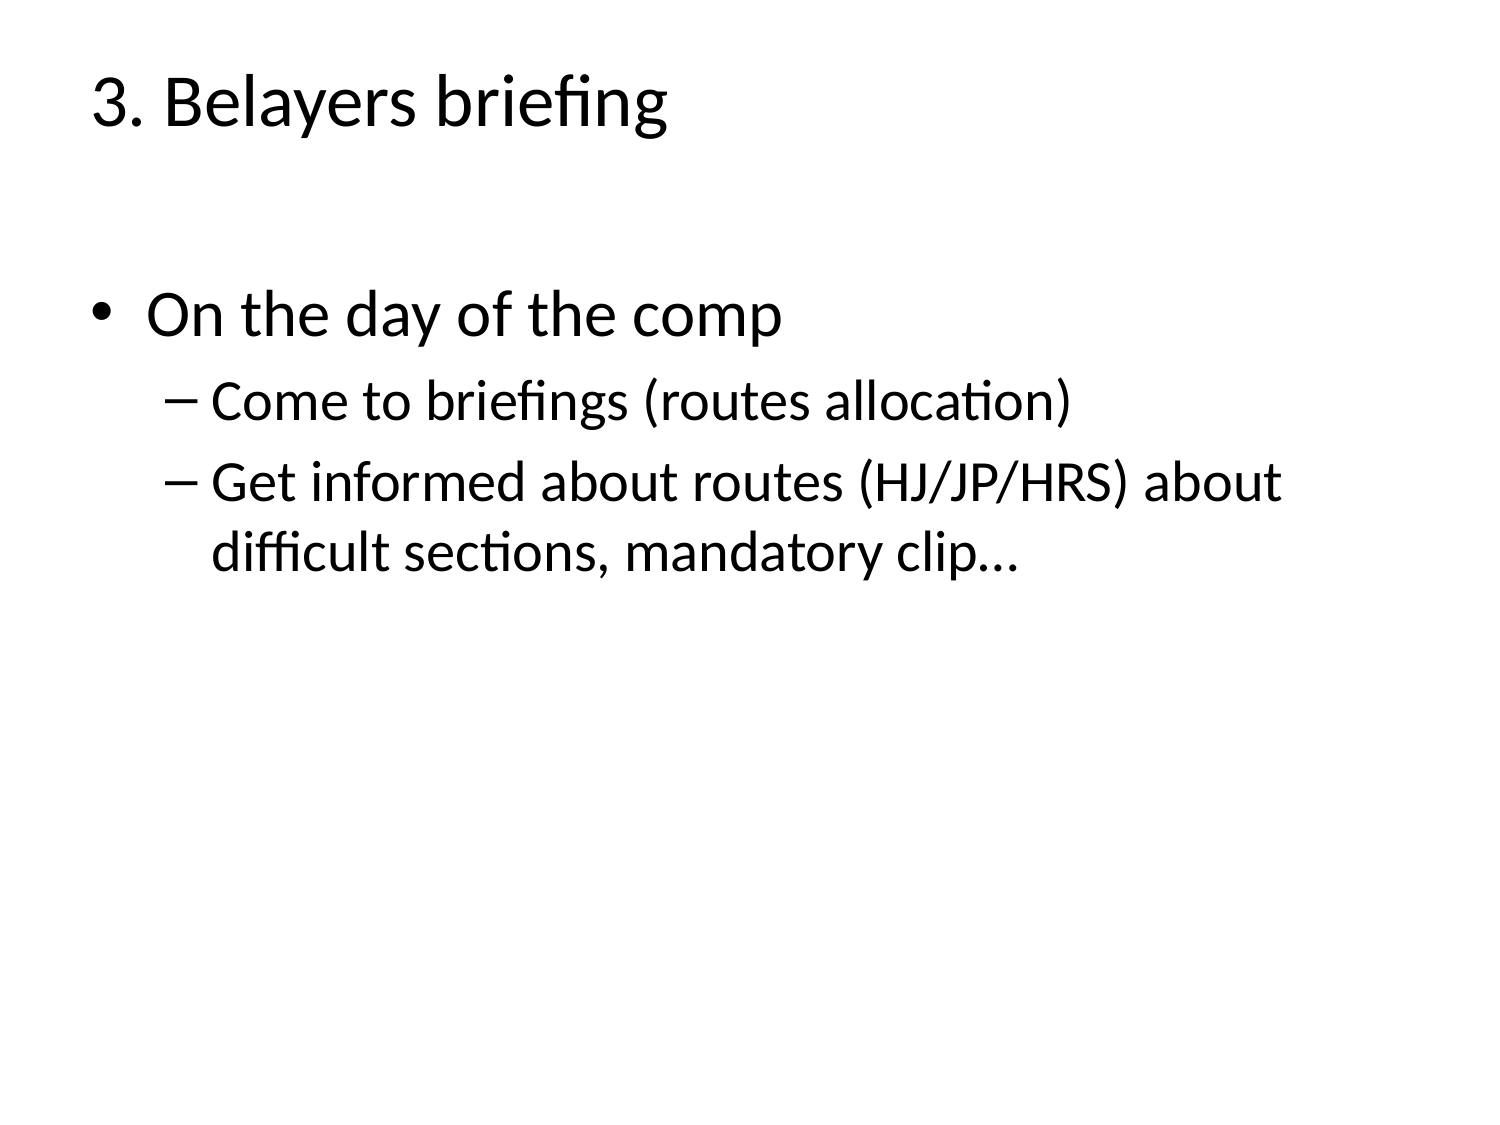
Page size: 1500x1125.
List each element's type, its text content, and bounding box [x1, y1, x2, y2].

title 3. Belayers briefing [75, 2, 1425, 191]
list On the day of the comp Come to briefings (routes allocation) Get informed about routes (HJ/JP/HRS) about difficult sections, mandatory clip… [75, 262, 1425, 1005]
